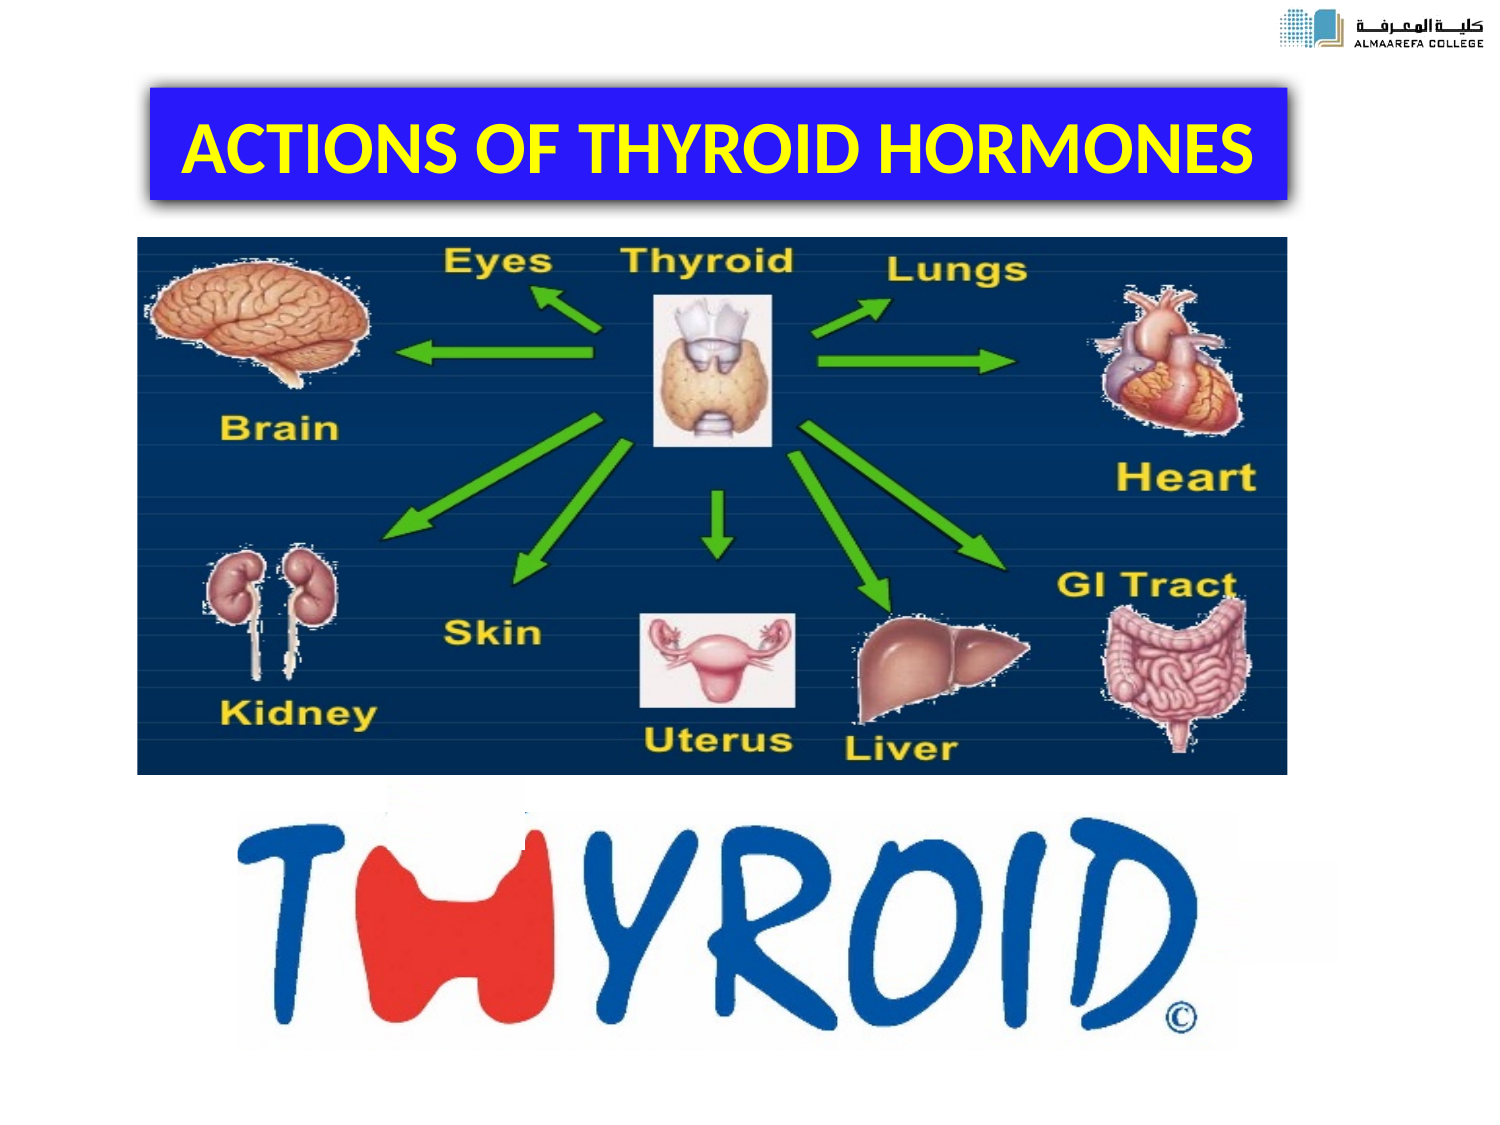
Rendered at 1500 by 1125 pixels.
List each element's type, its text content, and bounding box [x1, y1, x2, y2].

picture [1275, 0, 1488, 65]
title ACTIONS OF THYROID HORMONES [150, 87, 1288, 200]
picture [137, 237, 1338, 1051]
